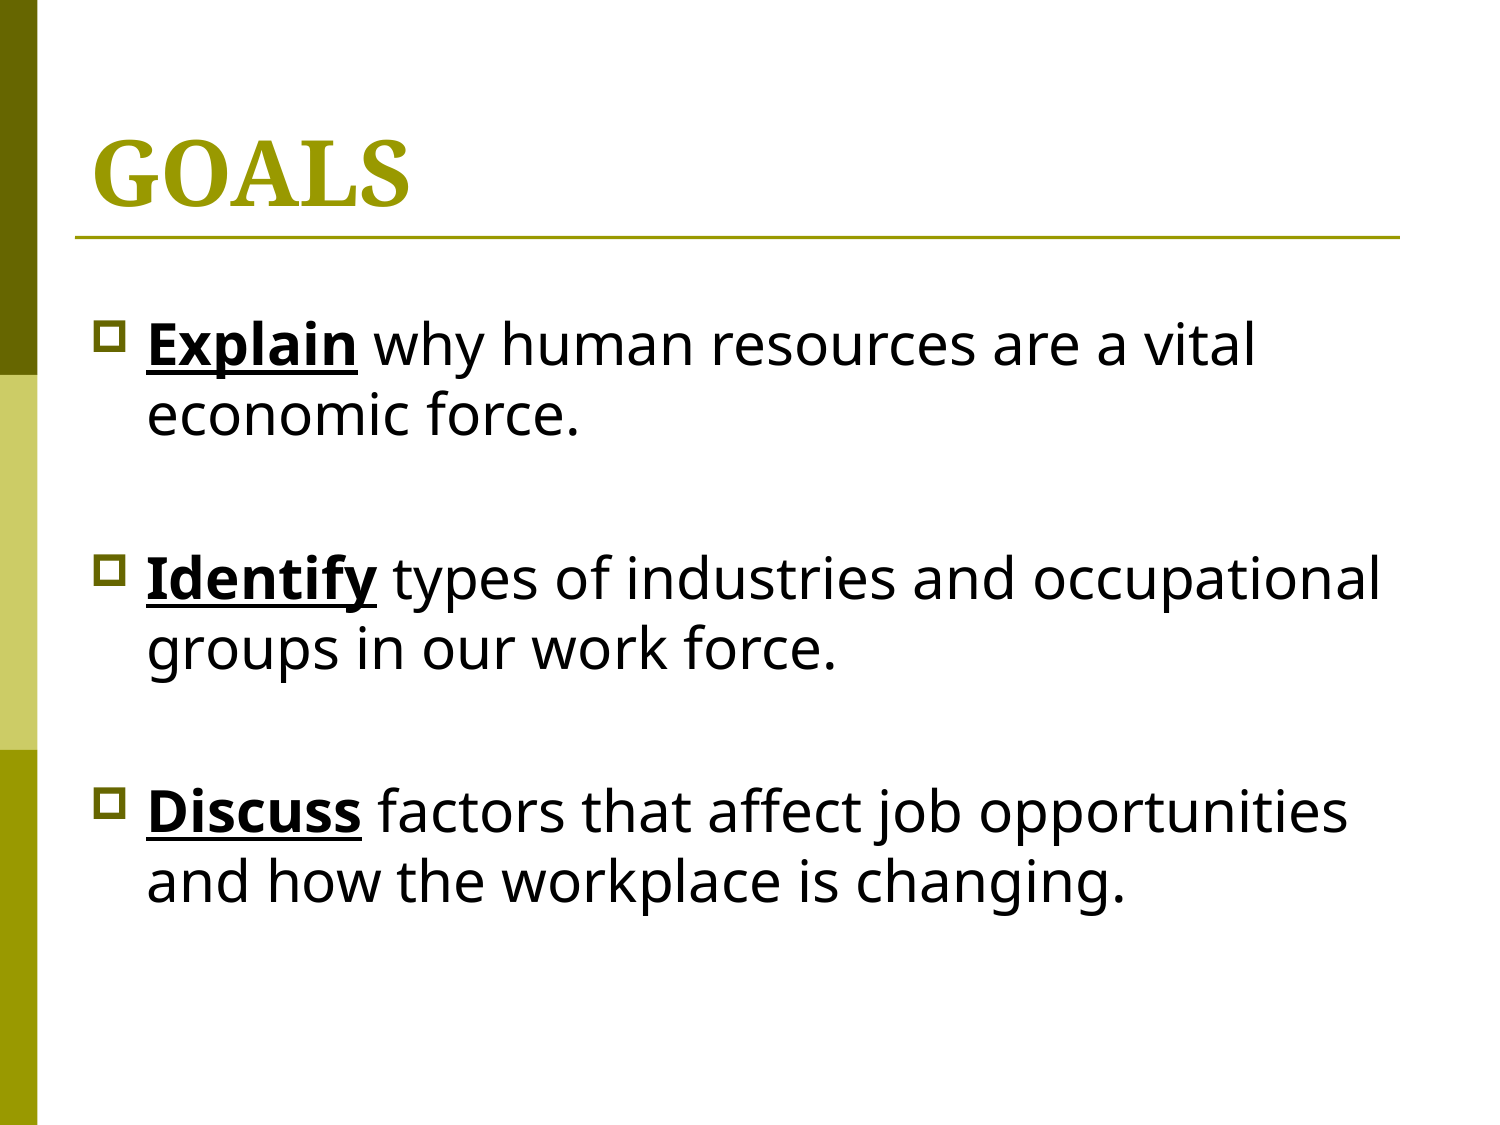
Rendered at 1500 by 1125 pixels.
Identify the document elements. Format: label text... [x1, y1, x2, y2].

list Explain why human resources are a vital economic force. Identify types of industries and occupational groups in our work force. Discuss factors that affect job opportunities and how the workplace is changing. [74, 299, 1426, 1006]
title GOALS [74, 45, 1426, 233]
